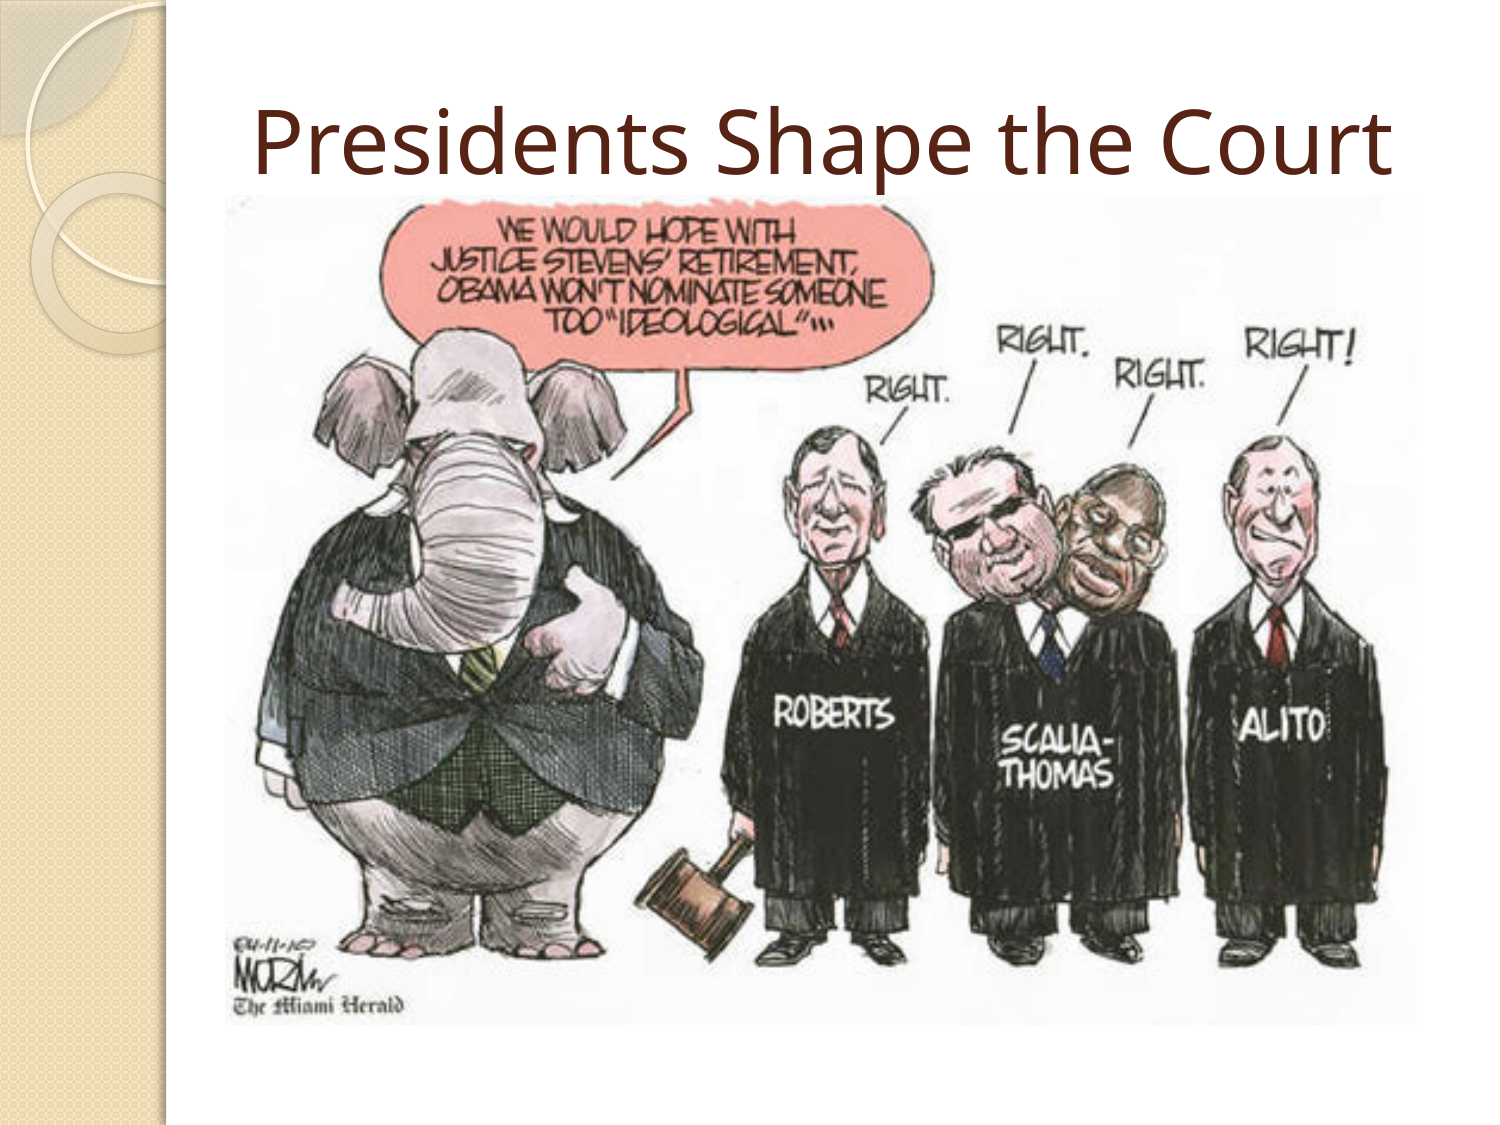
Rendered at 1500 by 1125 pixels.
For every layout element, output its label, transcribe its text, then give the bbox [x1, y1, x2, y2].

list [224, 195, 1417, 1026]
title Presidents Shape the Court [235, 45, 1466, 233]
